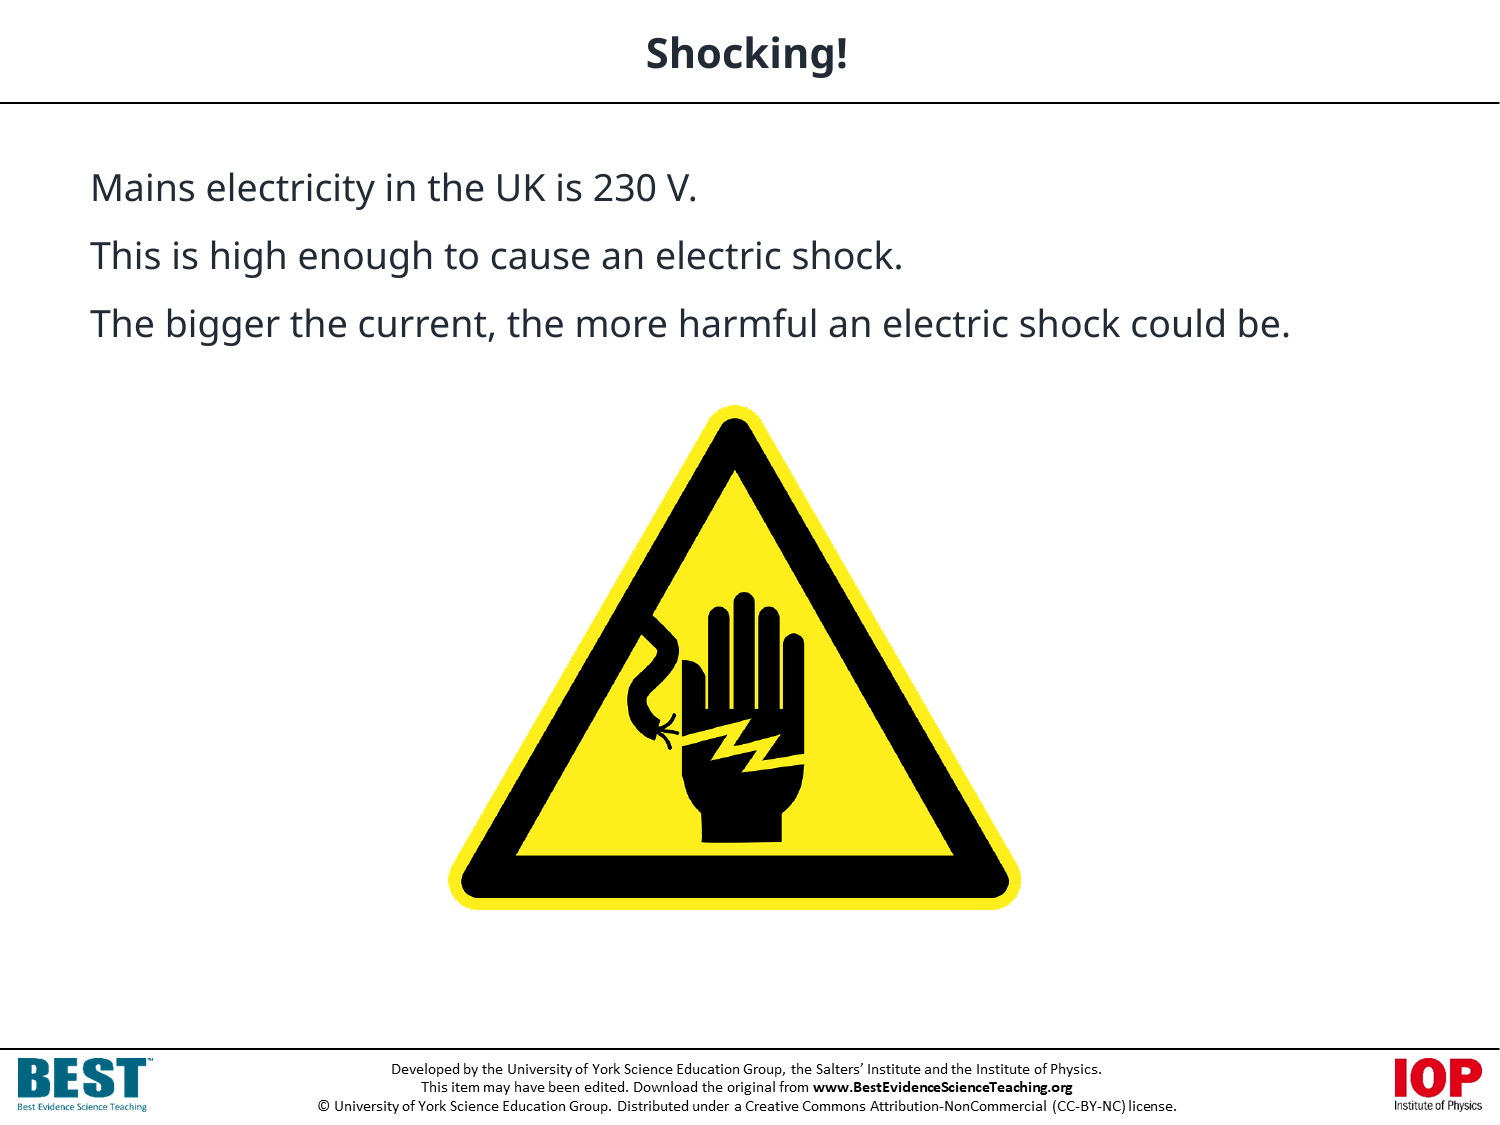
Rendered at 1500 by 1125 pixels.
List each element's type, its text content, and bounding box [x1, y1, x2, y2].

text_box Shocking! [23, 4, 1471, 99]
picture [0, 102, 1500, 1125]
